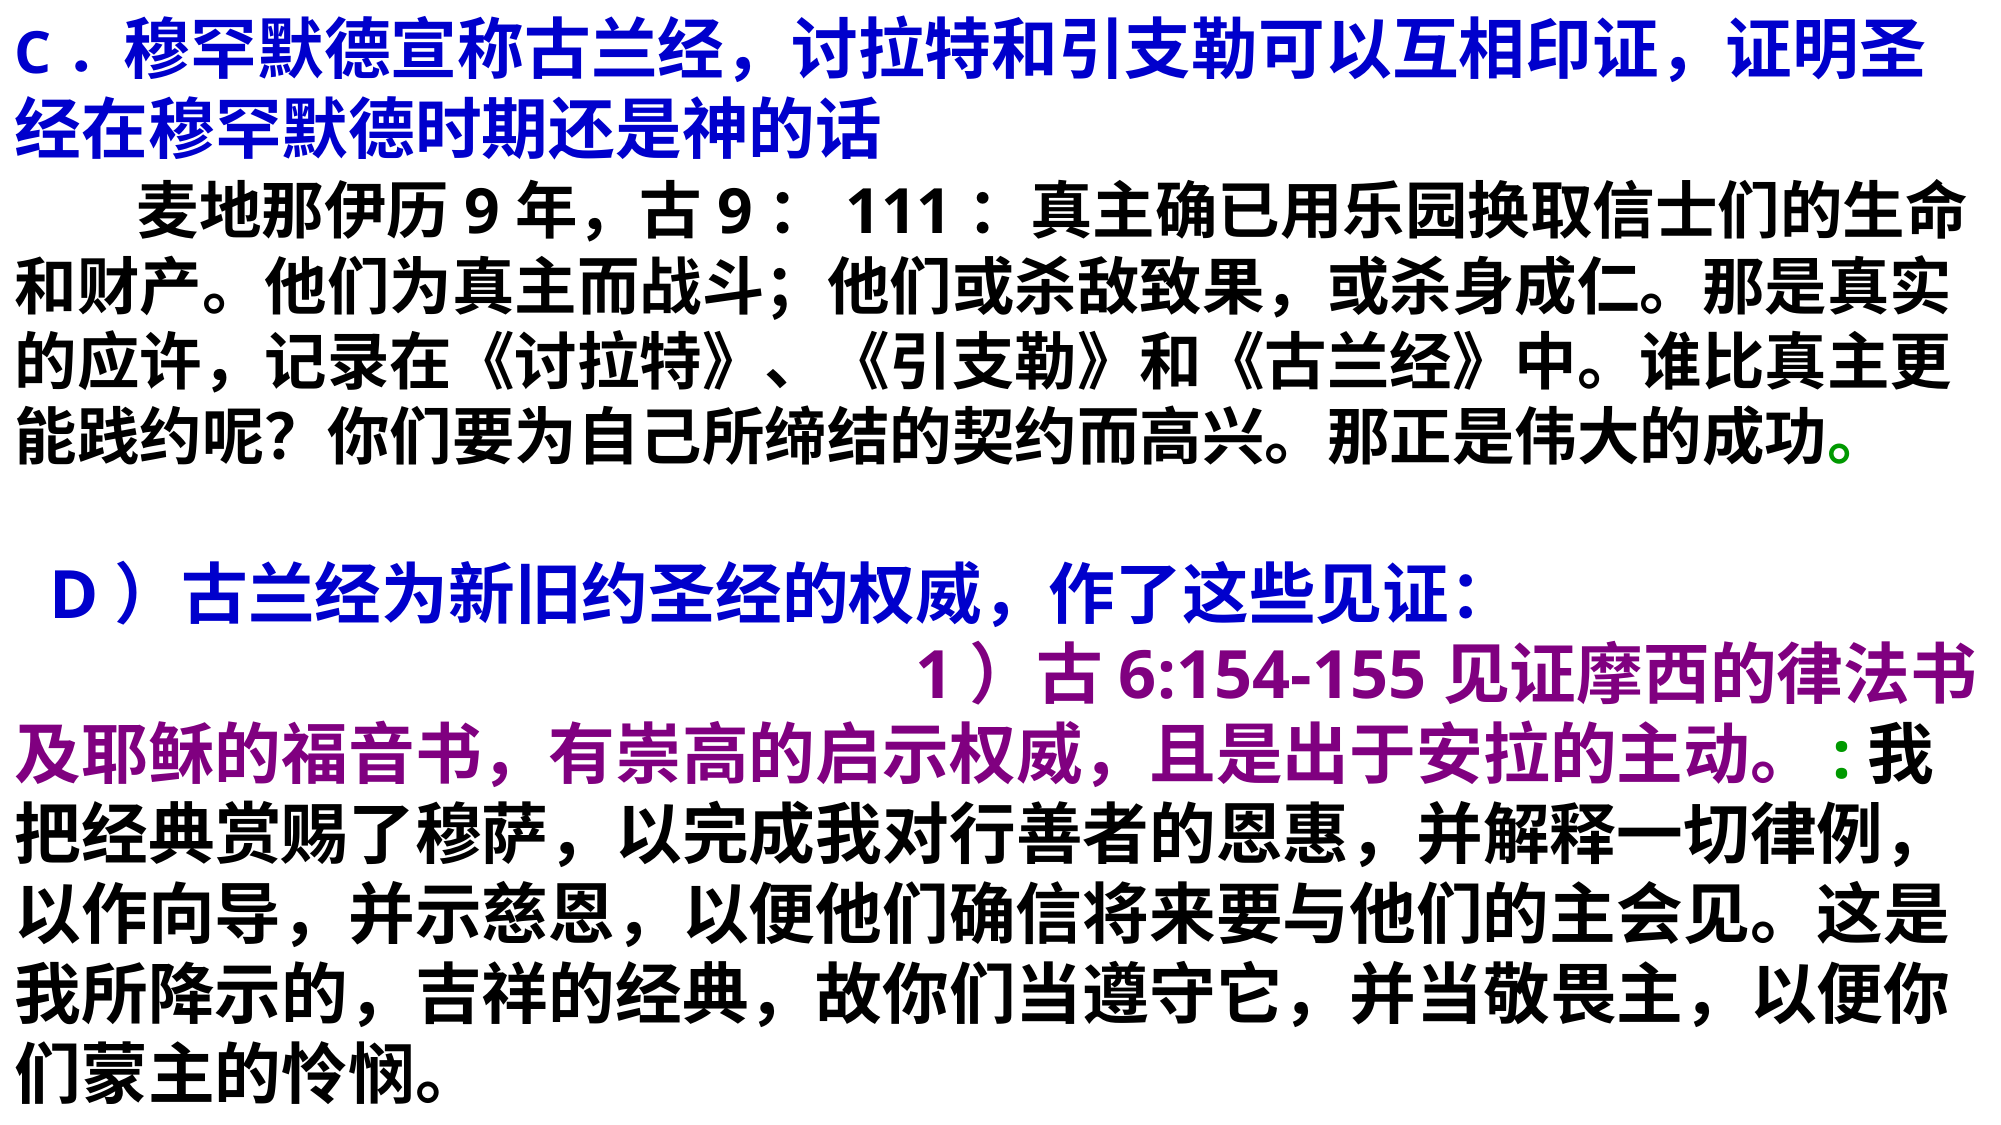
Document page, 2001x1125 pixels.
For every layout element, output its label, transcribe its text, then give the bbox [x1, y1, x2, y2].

text_box C．穆罕默德宣称古兰经，讨拉特和引支勒可以互相印证，证明圣经在穆罕默德时期还是神的话 麦地那伊历9年，古9：111：真主确已用乐园换取信士们的生命和财产。他们为真主而战斗；他们或杀敌致果，或杀身成仁。那是真实的应许，记录在《讨拉特》、《引支勒》和《古兰经》中。谁比真主更能践约呢？你们要为自己所缔结的契约而高兴。那正是伟大的成功。 D）古兰经为新旧约圣经的权威，作了这些见证： 1）古6:154-155见证摩西的律法书及耶稣的福音书，有崇高的启示权威，且是出于安拉的主动。:我把经典赏赐了穆萨，以完成我对行善者的恩惠，并解释一切律例，以作向导，并示慈恩，以便他们确信将来要与他们的主会见。这是我所降示的，吉祥的经典，故你们当遵守它，并当敬畏主，以便你们蒙主的怜悯。 [0, 0, 2000, 1120]
